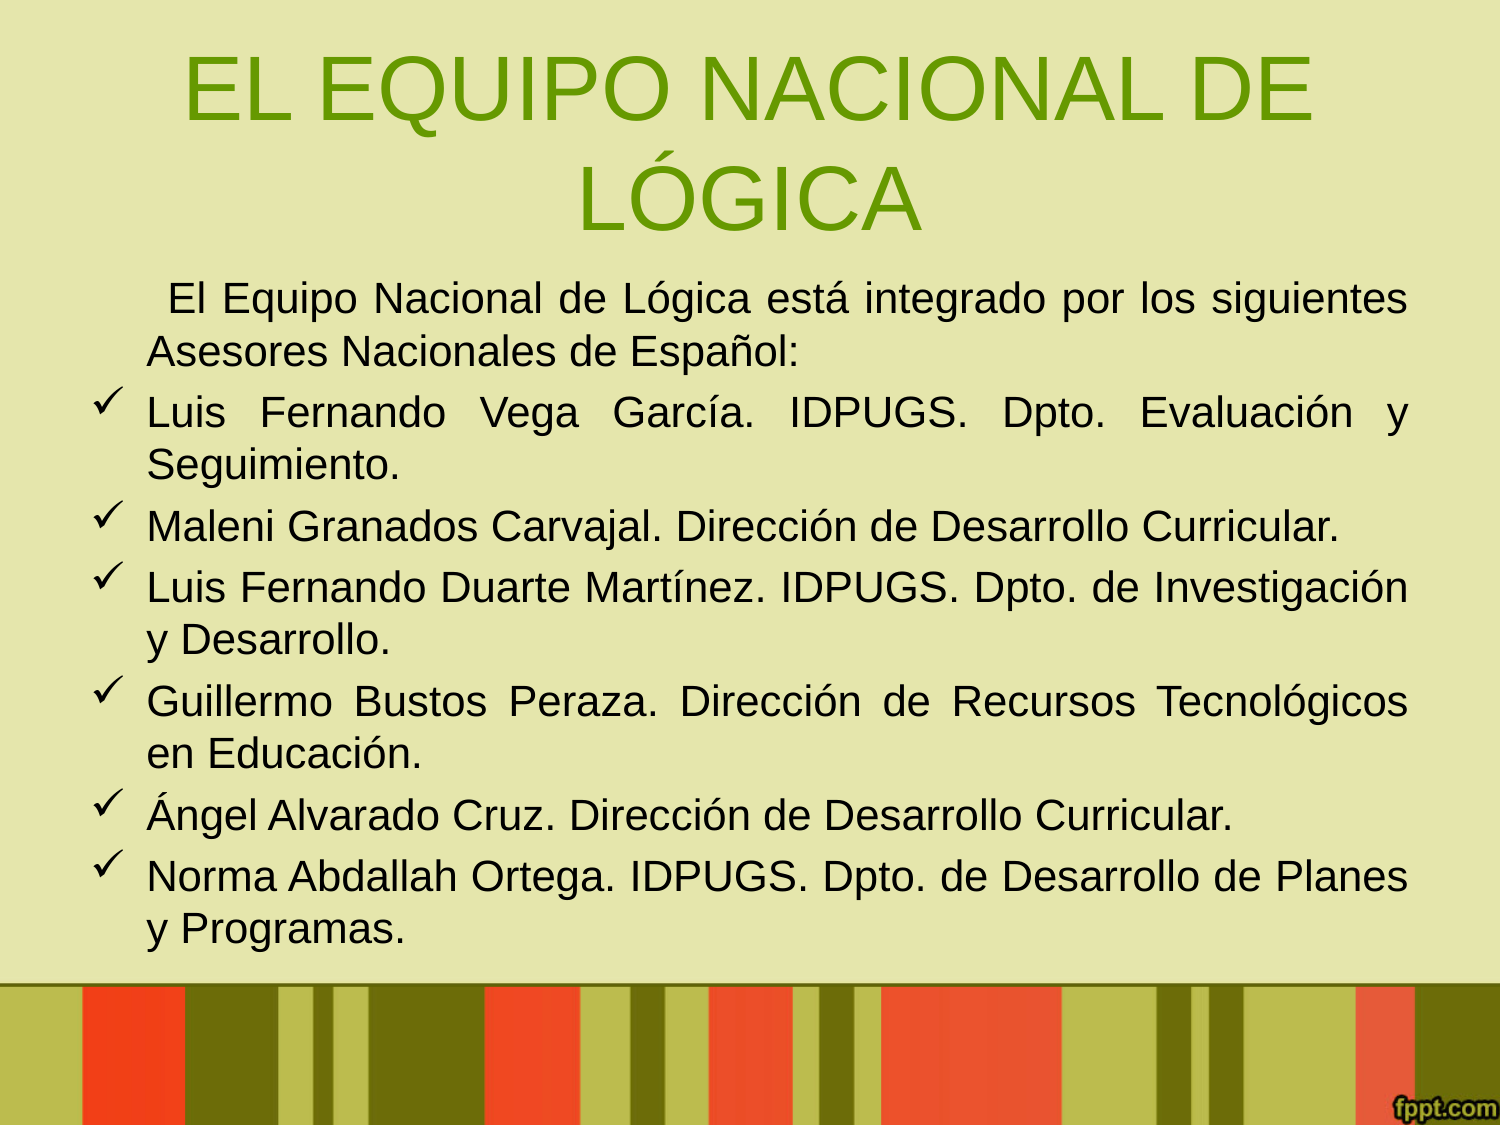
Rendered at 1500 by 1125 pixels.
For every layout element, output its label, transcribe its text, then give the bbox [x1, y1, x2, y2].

list El Equipo Nacional de Lógica está integrado por los siguientes Asesores Nacionales de Español: Luis Fernando Vega García. IDPUGS. Dpto. Evaluación y Seguimiento. Maleni Granados Carvajal. Dirección de Desarrollo Curricular. Luis Fernando Duarte Martínez. IDPUGS. Dpto. de Investigación y Desarrollo. Guillermo Bustos Peraza. Dirección de Recursos Tecnológicos en Educación. Ángel Alvarado Cruz. Dirección de Desarrollo Curricular. Norma Abdallah Ortega. IDPUGS. Dpto. de Desarrollo de Planes y Programas. [74, 262, 1426, 1006]
picture [0, 0, 1500, 1125]
title EL EQUIPO NACIONAL DE LÓGICA [74, 44, 1426, 233]
